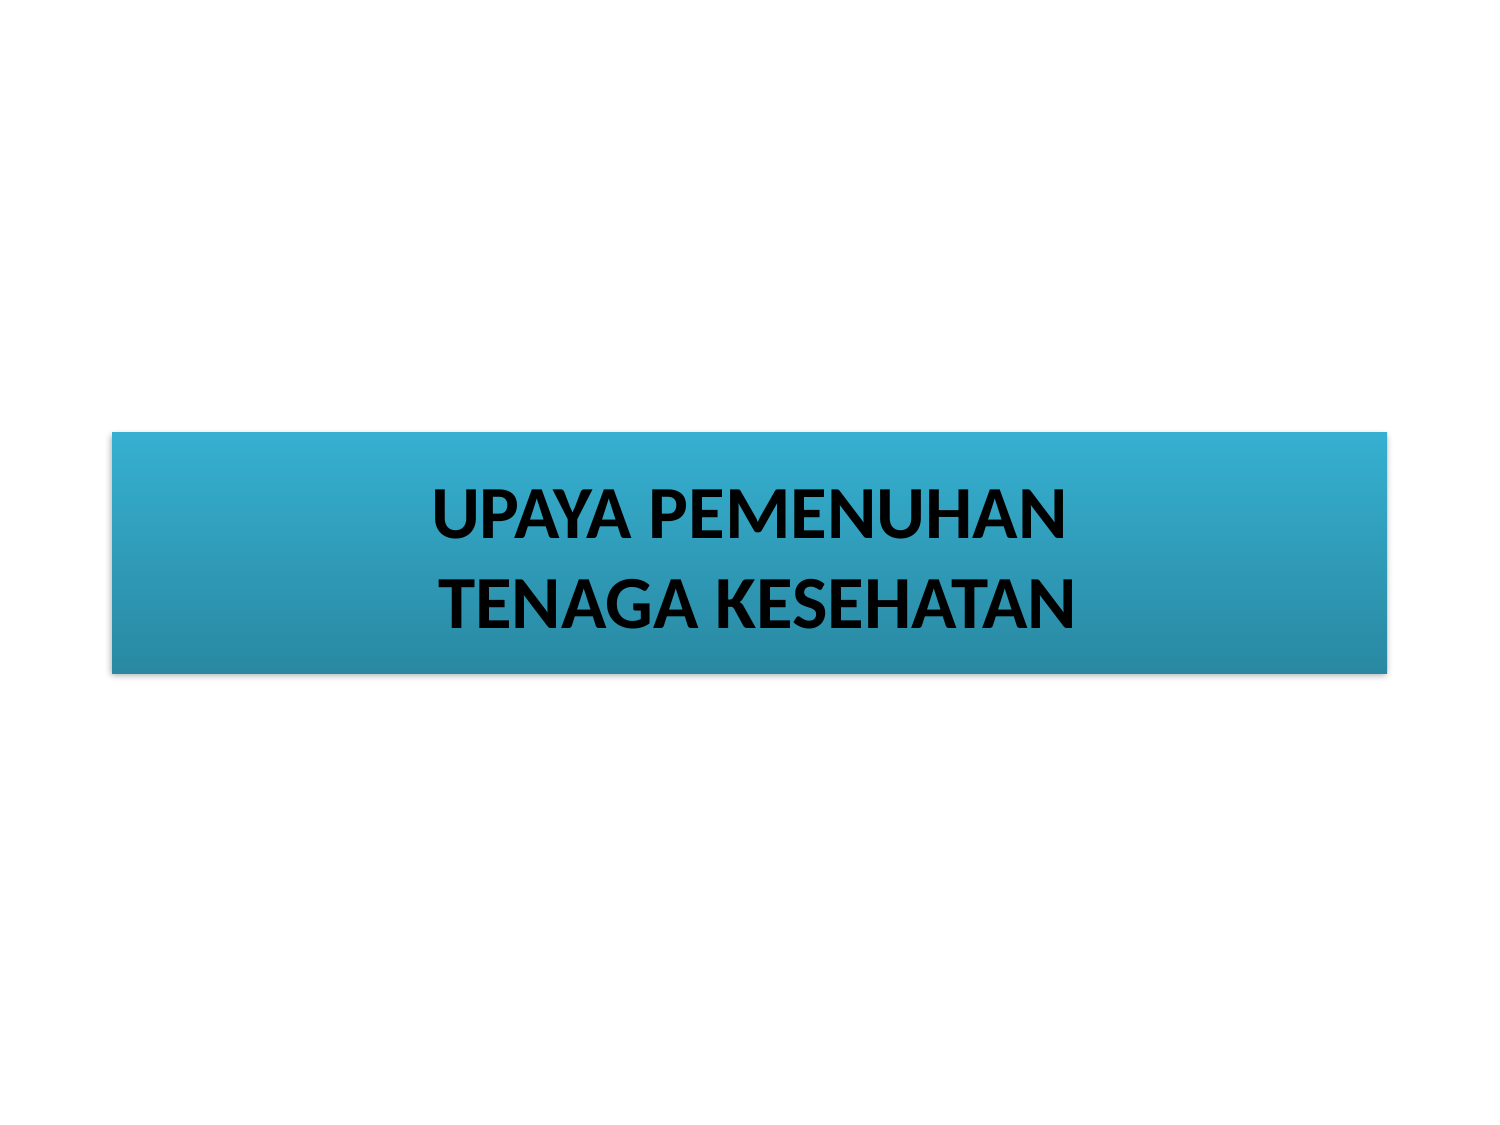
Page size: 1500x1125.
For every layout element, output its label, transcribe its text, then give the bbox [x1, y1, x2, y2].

title UPAYA PEMENUHAN TENAGA KESEHATAN [112, 432, 1388, 674]
